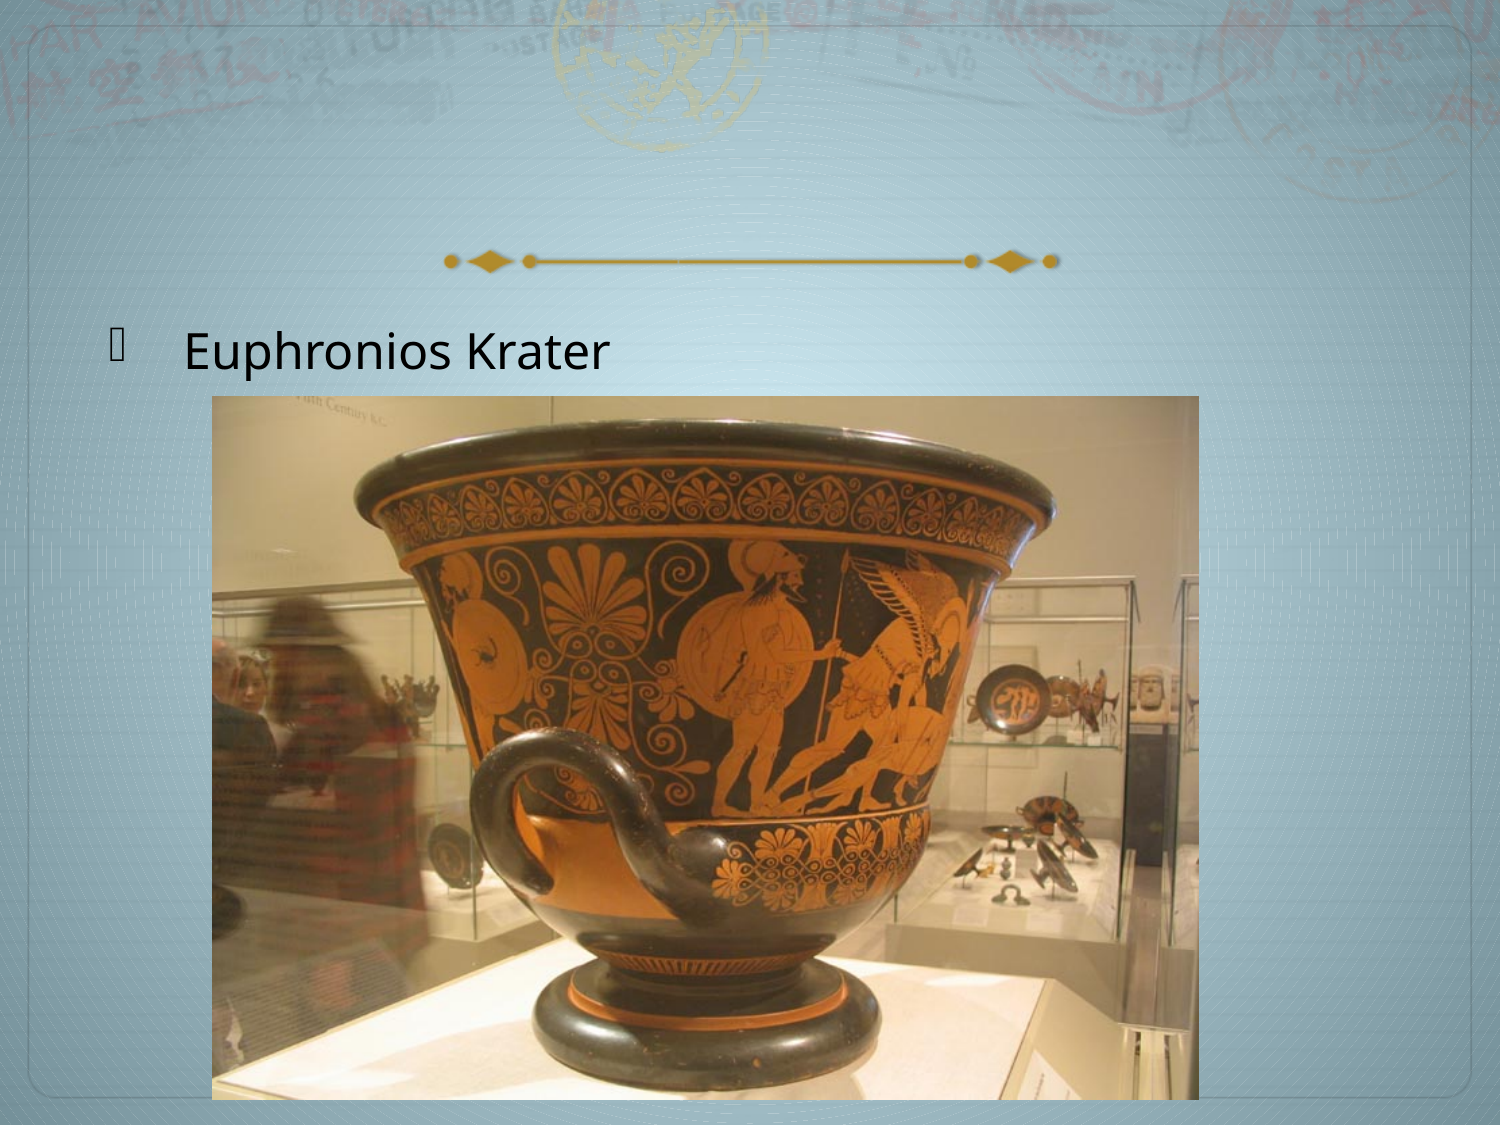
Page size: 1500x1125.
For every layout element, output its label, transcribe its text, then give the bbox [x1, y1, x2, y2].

list Euphronios Krater [93, 312, 1407, 988]
picture [0, 0, 1500, 1125]
